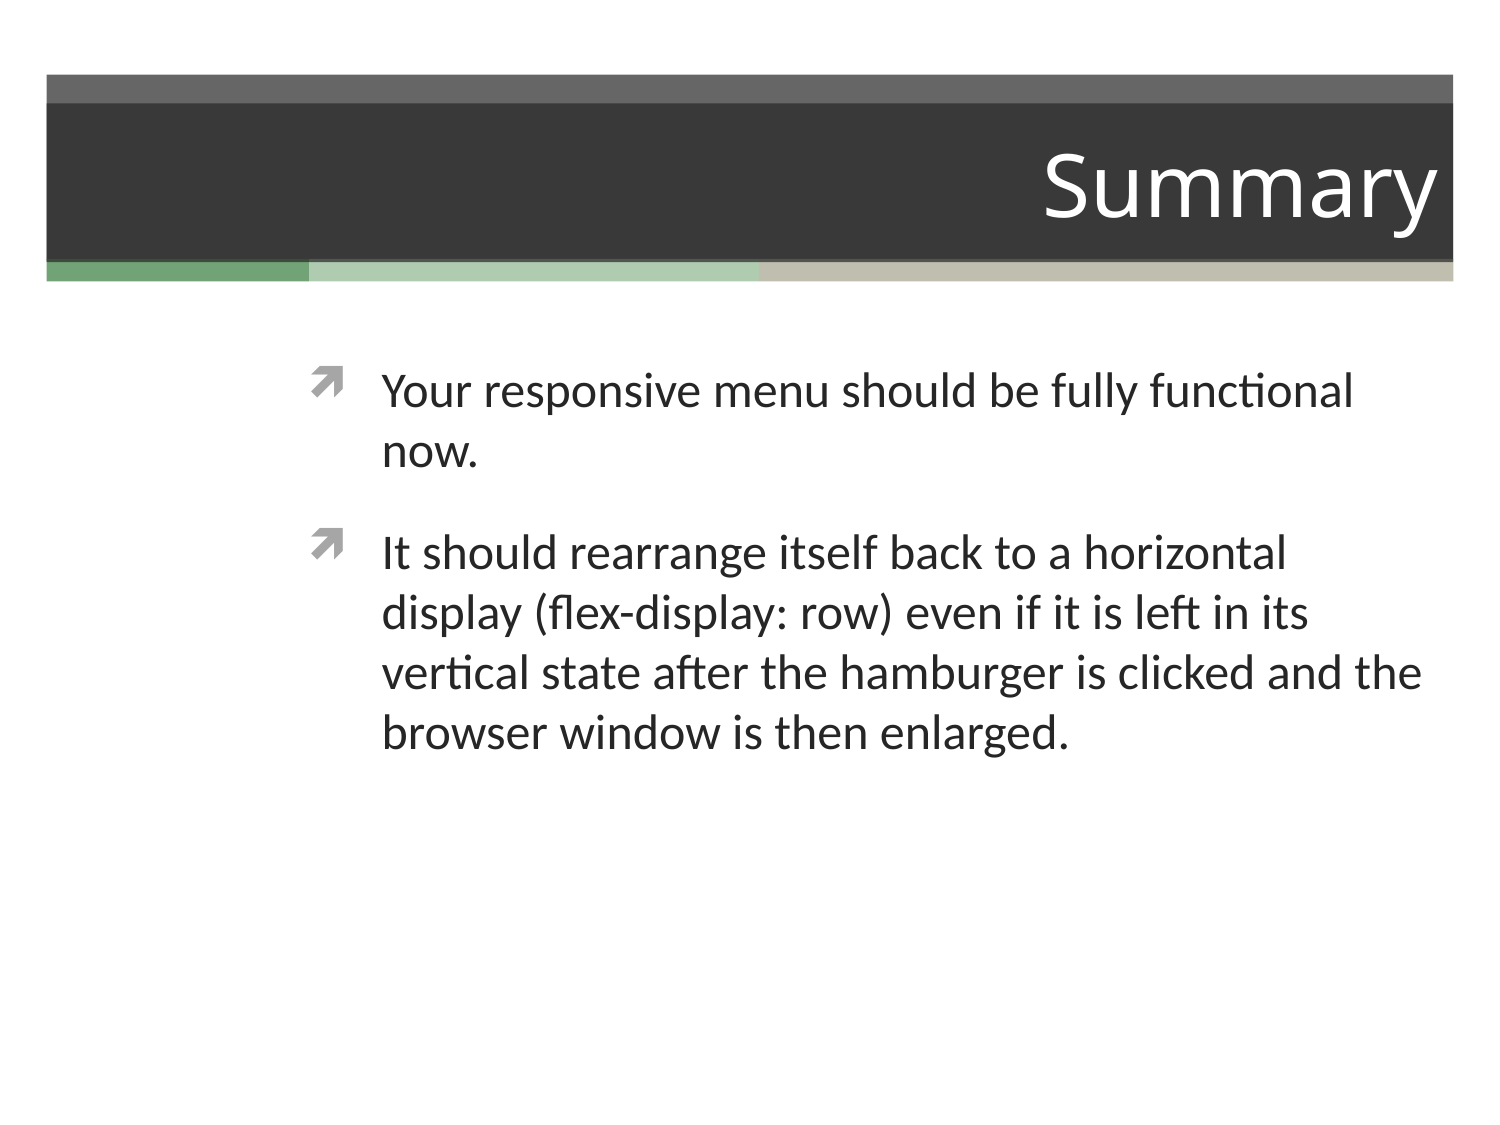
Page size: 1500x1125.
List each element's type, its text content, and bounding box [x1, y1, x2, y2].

title Summary [46, 103, 1454, 263]
list Your responsive menu should be fully functional now. It should rearrange itself back to a horizontal display (flex-display: row) even if it is left in its vertical state after the hamburger is clicked and the browser window is then enlarged. [292, 350, 1454, 1005]
